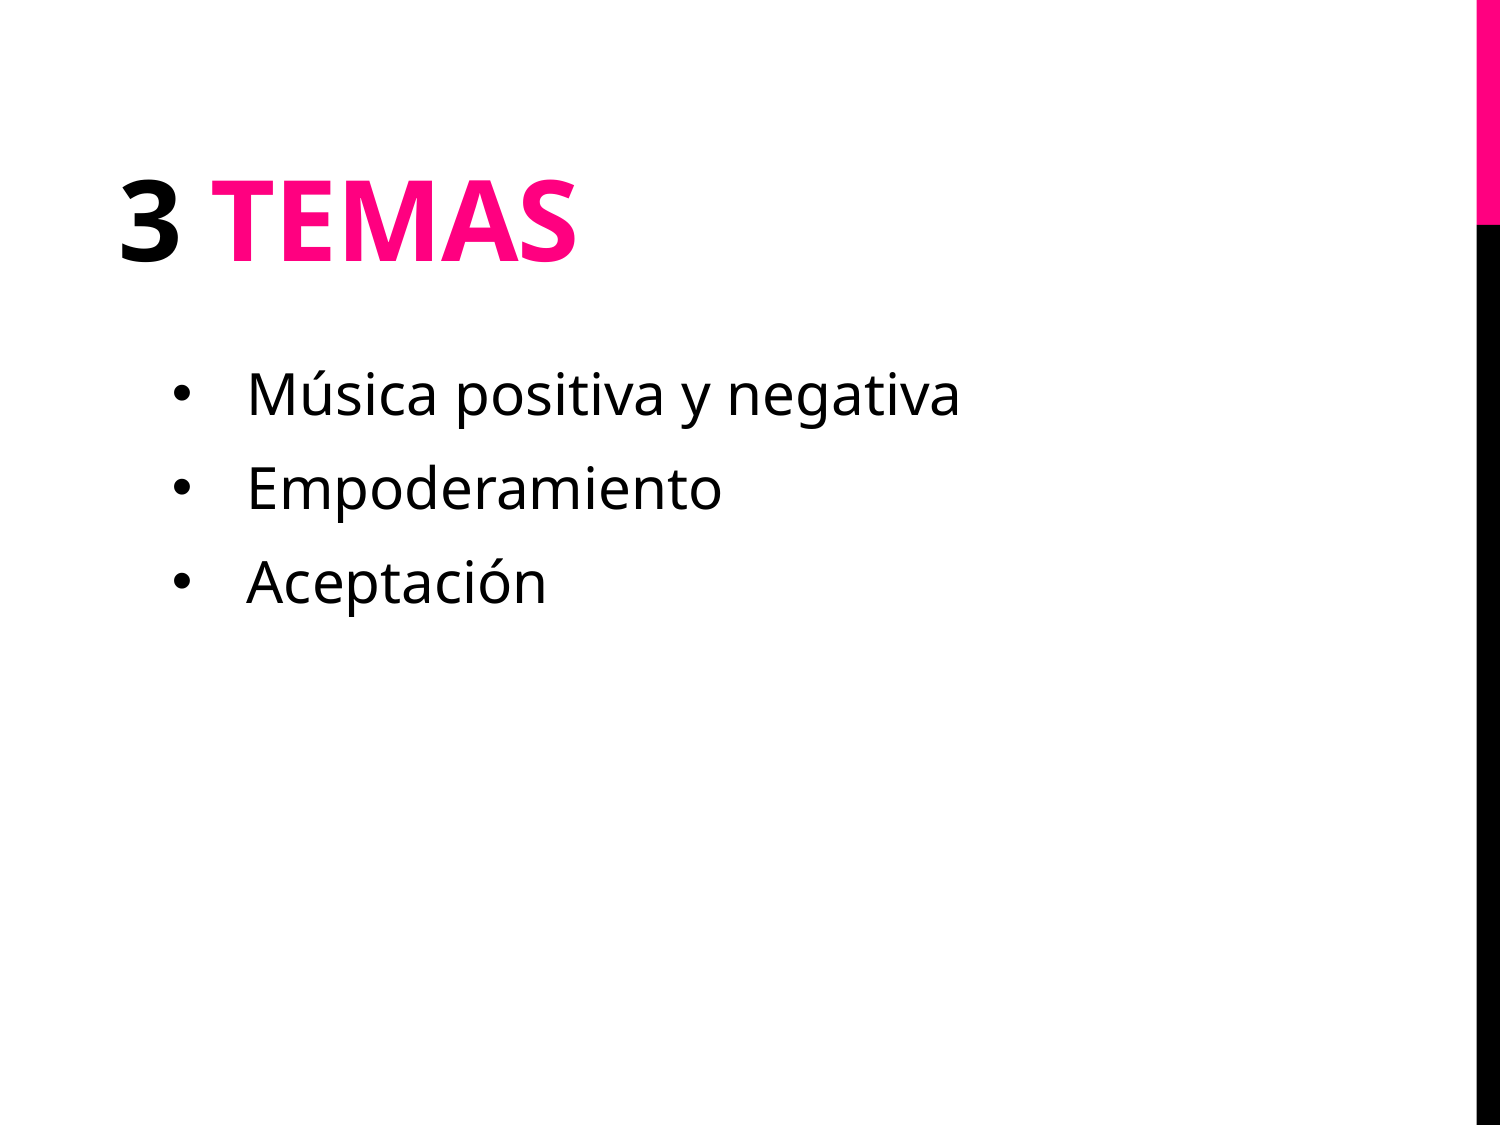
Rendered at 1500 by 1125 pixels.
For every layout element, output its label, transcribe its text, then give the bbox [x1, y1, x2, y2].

list Música positiva y negativa Empoderamiento Aceptación [156, 349, 1344, 893]
title 3 temas [103, 74, 1397, 292]
